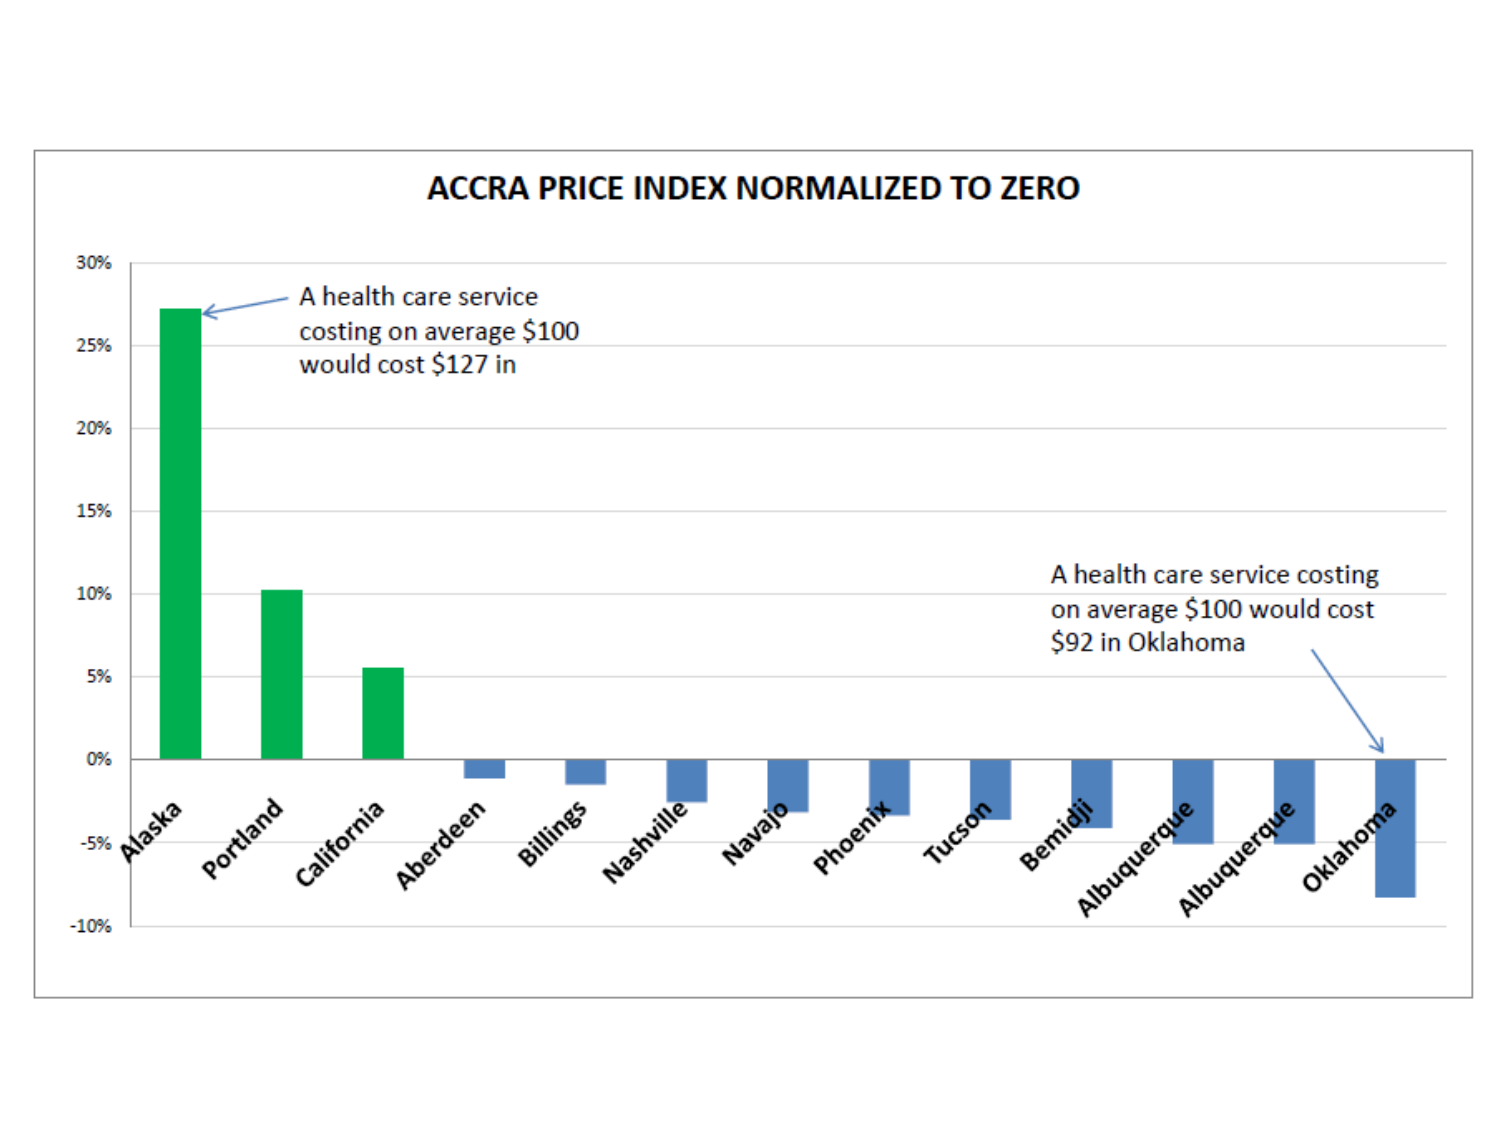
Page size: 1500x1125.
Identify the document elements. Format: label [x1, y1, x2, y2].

picture [24, 112, 1499, 1026]
